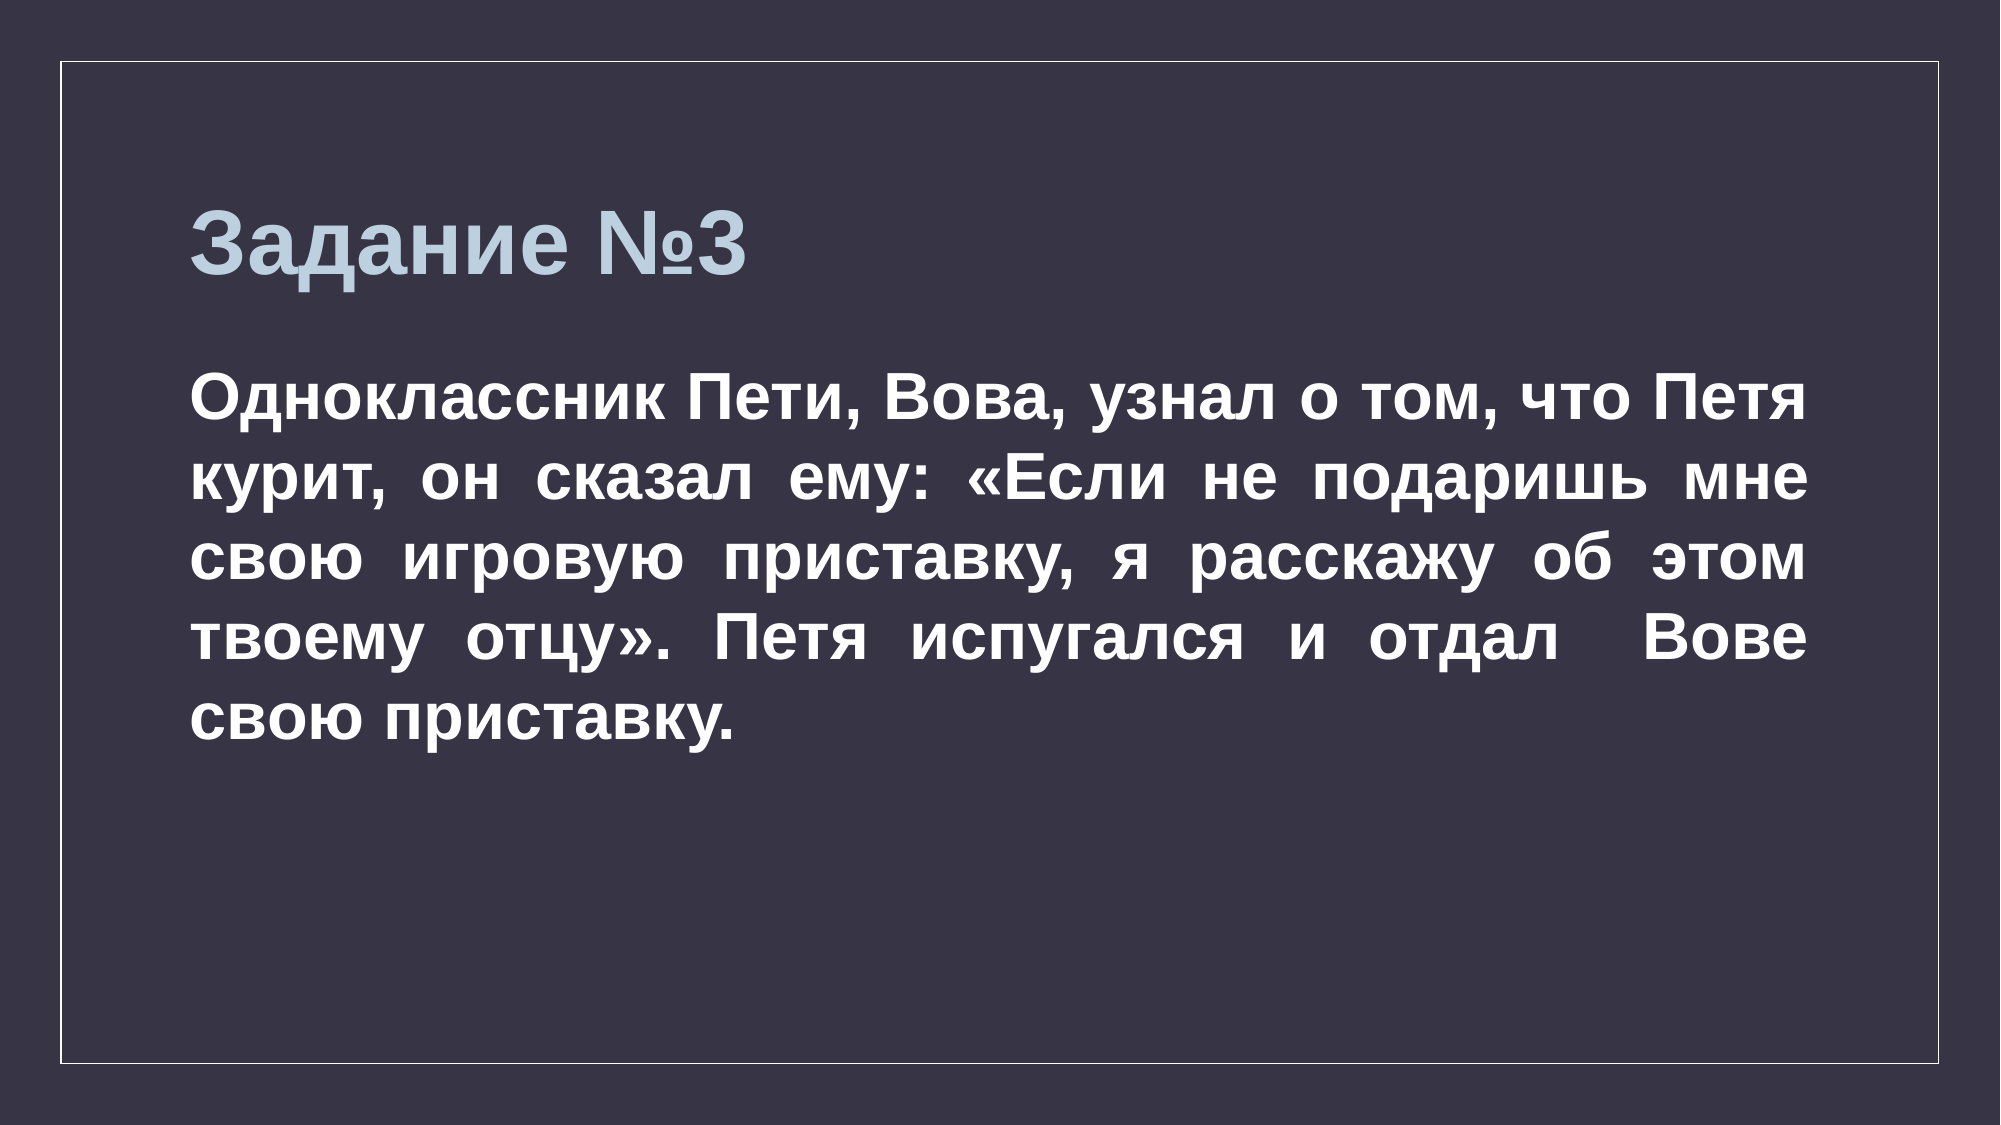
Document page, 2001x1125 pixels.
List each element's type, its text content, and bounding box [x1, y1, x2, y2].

title Задание №3 [174, 105, 1825, 331]
list Одноклассник Пети, Вова, узнал о том, что Петя курит, он сказал ему: «Если не подаришь мне свою игровую приставку, я расскажу об этом твоему отцу». Петя испугался и отдал Вове свою приставку. [174, 345, 1825, 990]
